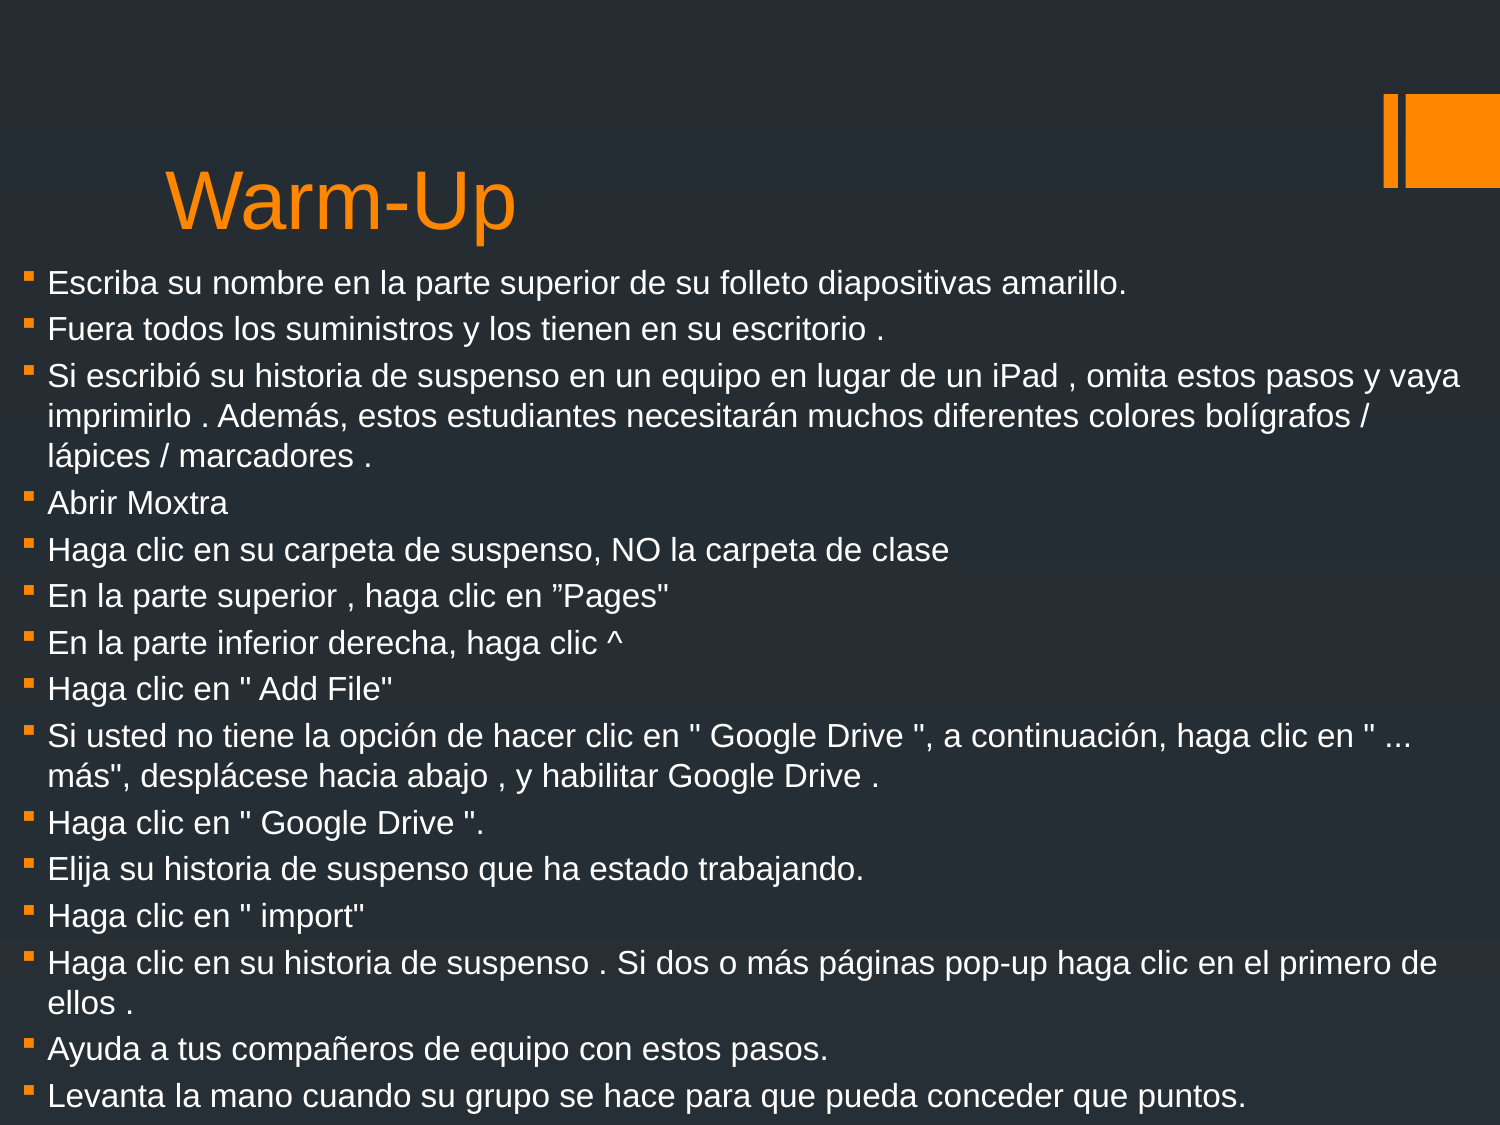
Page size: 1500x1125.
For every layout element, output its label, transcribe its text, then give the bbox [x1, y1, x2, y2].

list Escriba su nombre en la parte superior de su folleto diapositivas amarillo. Fuera todos los suministros y los tienen en su escritorio . Si escribió su historia de suspenso en un equipo en lugar de un iPad , omita estos pasos y vaya imprimirlo . Además, estos estudiantes necesitarán muchos diferentes colores bolígrafos / lápices / marcadores . Abrir Moxtra Haga clic en su carpeta de suspenso, NO la carpeta de clase En la parte superior , haga clic en ”Pages" En la parte inferior derecha, haga clic ^ Haga clic en " Add File" Si usted no tiene la opción de hacer clic en " Google Drive ", a continuación, haga clic en " ... más", desplácese hacia abajo , y habilitar Google Drive . Haga clic en " Google Drive ". Elija su historia de suspenso que ha estado trabajando. Haga clic en " import" Haga clic en su historia de suspenso . Si dos o más páginas pop-up haga clic en el primero de ellos . Ayuda a tus compañeros de equipo con estos pasos. Levanta la mano cuando su grupo se hace para que pueda conceder que puntos. [0, 253, 1500, 1125]
title Warm-Up [150, 64, 1350, 253]
